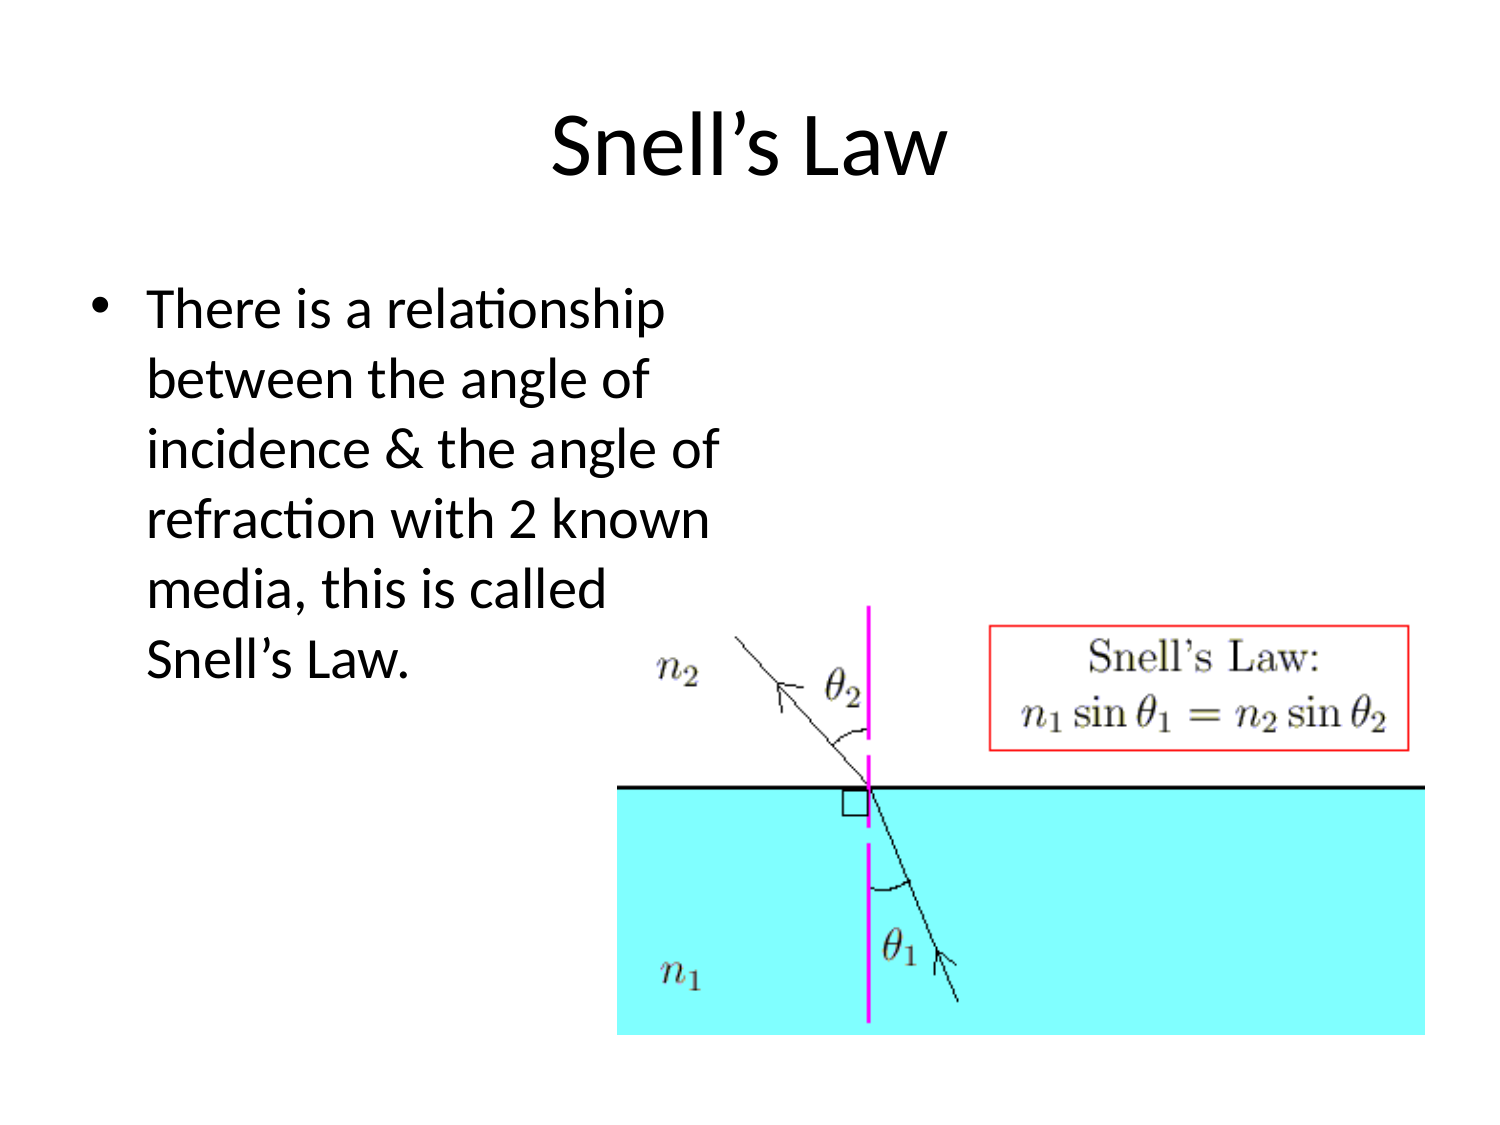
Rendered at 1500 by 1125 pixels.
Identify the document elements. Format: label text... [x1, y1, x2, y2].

title Snell’s Law [75, 45, 1425, 233]
list There is a relationship between the angle of incidence & the angle of refraction with 2 known media, this is called Snell’s Law. [75, 262, 738, 1005]
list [617, 557, 1426, 1069]
